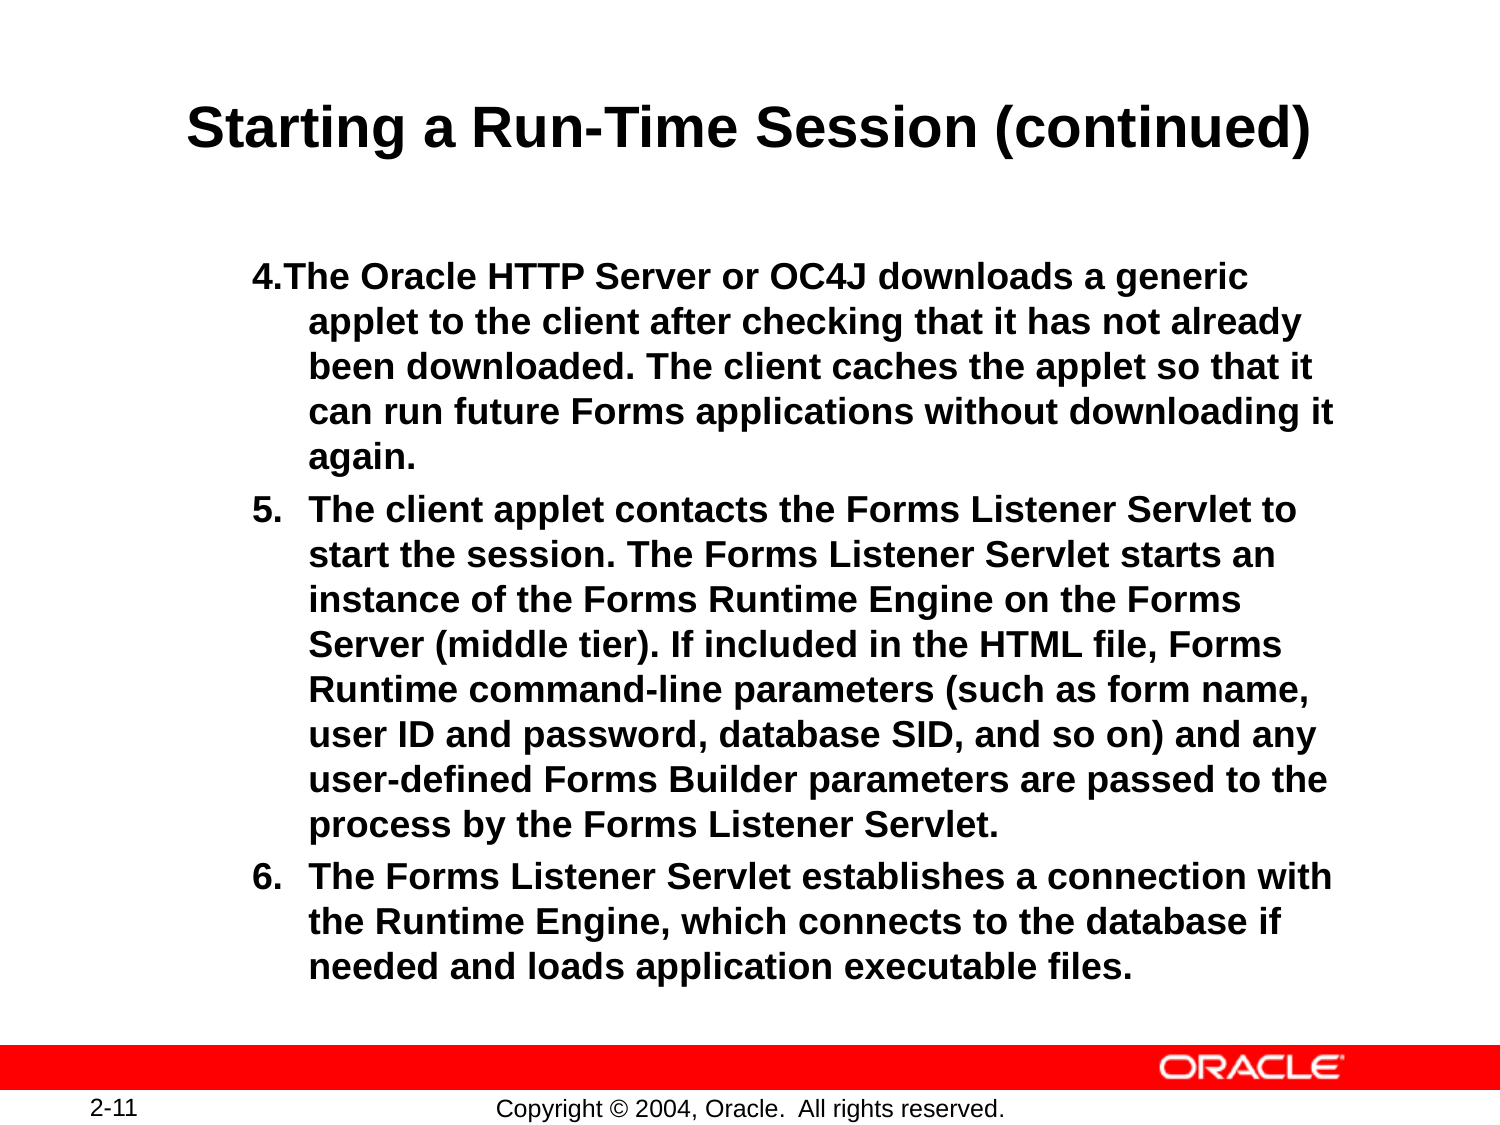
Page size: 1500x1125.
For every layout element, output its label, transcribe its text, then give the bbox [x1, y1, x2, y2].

title Starting a Run-Time Session (continued) [149, 87, 1351, 232]
list 4.The Oracle HTTP Server or OC4J downloads a generic applet to the client after checking that it has not already been downloaded. The client caches the applet so that it can run future Forms applications without downloading it again. 5. The client applet contacts the Forms Listener Servlet to start the session. The Forms Listener Servlet starts an instance of the Forms Runtime Engine on the Forms Server (middle tier). If included in the HTML file, Forms Runtime command-line parameters (such as form name, user ID and password, database SID, and so on) and any user-defined Forms Builder parameters are passed to the process by the Forms Listener Servlet. 6. The Forms Listener Servlet establishes a connection with the Runtime Engine, which connects to the database if needed and loads application executable files. [137, 249, 1347, 1055]
